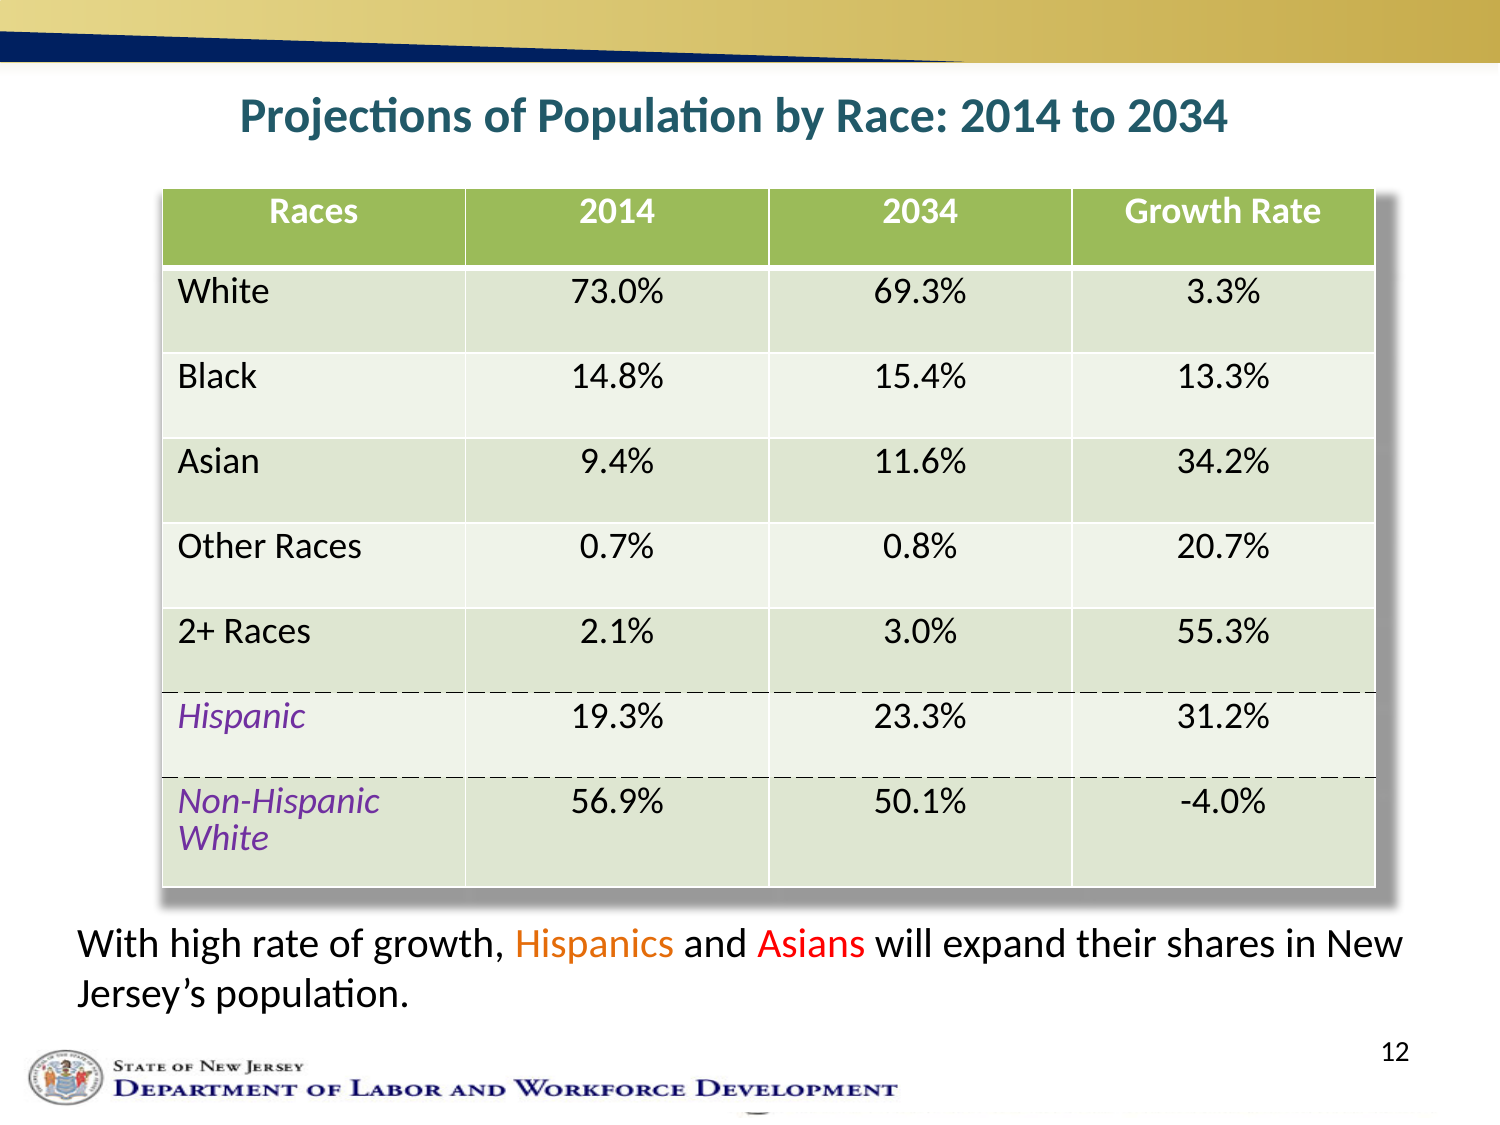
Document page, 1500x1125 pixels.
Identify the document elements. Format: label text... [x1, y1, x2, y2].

table_cell 34.2% [1073, 439, 1374, 522]
table_cell 14.8% [466, 354, 768, 437]
table_cell 2.1% [466, 609, 768, 693]
table_cell 23.3% [770, 693, 1071, 777]
table_cell Asian [163, 439, 465, 522]
table_cell Non-Hispanic White [163, 777, 465, 886]
table_cell 3.3% [1073, 271, 1374, 352]
table_cell 56.9% [466, 777, 768, 886]
table_cell 2+ Races [163, 609, 465, 693]
table_cell 55.3% [1073, 609, 1374, 693]
table_cell Black [163, 354, 465, 437]
table_cell 0.7% [466, 524, 768, 607]
text_box Projections of Population by Race: 2014 to 2034 [224, 74, 1275, 150]
table_cell 11.6% [770, 439, 1071, 522]
table_cell 9.4% [466, 439, 768, 522]
table_cell 15.4% [770, 354, 1071, 437]
table_cell 19.3% [466, 693, 768, 777]
table_cell -4.0% [1073, 777, 1374, 886]
table_header 2014 [466, 189, 768, 265]
table_cell 69.3% [770, 271, 1071, 352]
table_cell 50.1% [770, 777, 1071, 886]
table_cell 3.0% [770, 609, 1071, 693]
slide_number 12 [1074, 1024, 1425, 1103]
table_header 2034 [770, 189, 1071, 265]
picture [712, 1113, 1438, 1118]
table_cell 73.0% [466, 271, 768, 352]
table_cell Hispanic [163, 693, 465, 777]
table_cell White [163, 271, 465, 352]
table_cell 0.8% [770, 524, 1071, 607]
table_cell 13.3% [1073, 354, 1374, 437]
table_cell 31.2% [1073, 693, 1374, 777]
table_header Growth Rate [1073, 189, 1374, 265]
table_cell Other Races [163, 524, 465, 607]
table_cell 20.7% [1073, 524, 1374, 607]
text_box With high rate of growth, Hispanics and Asians will expand their shares in New Jersey’s population. [62, 908, 1425, 1024]
table_header Races [163, 189, 465, 265]
